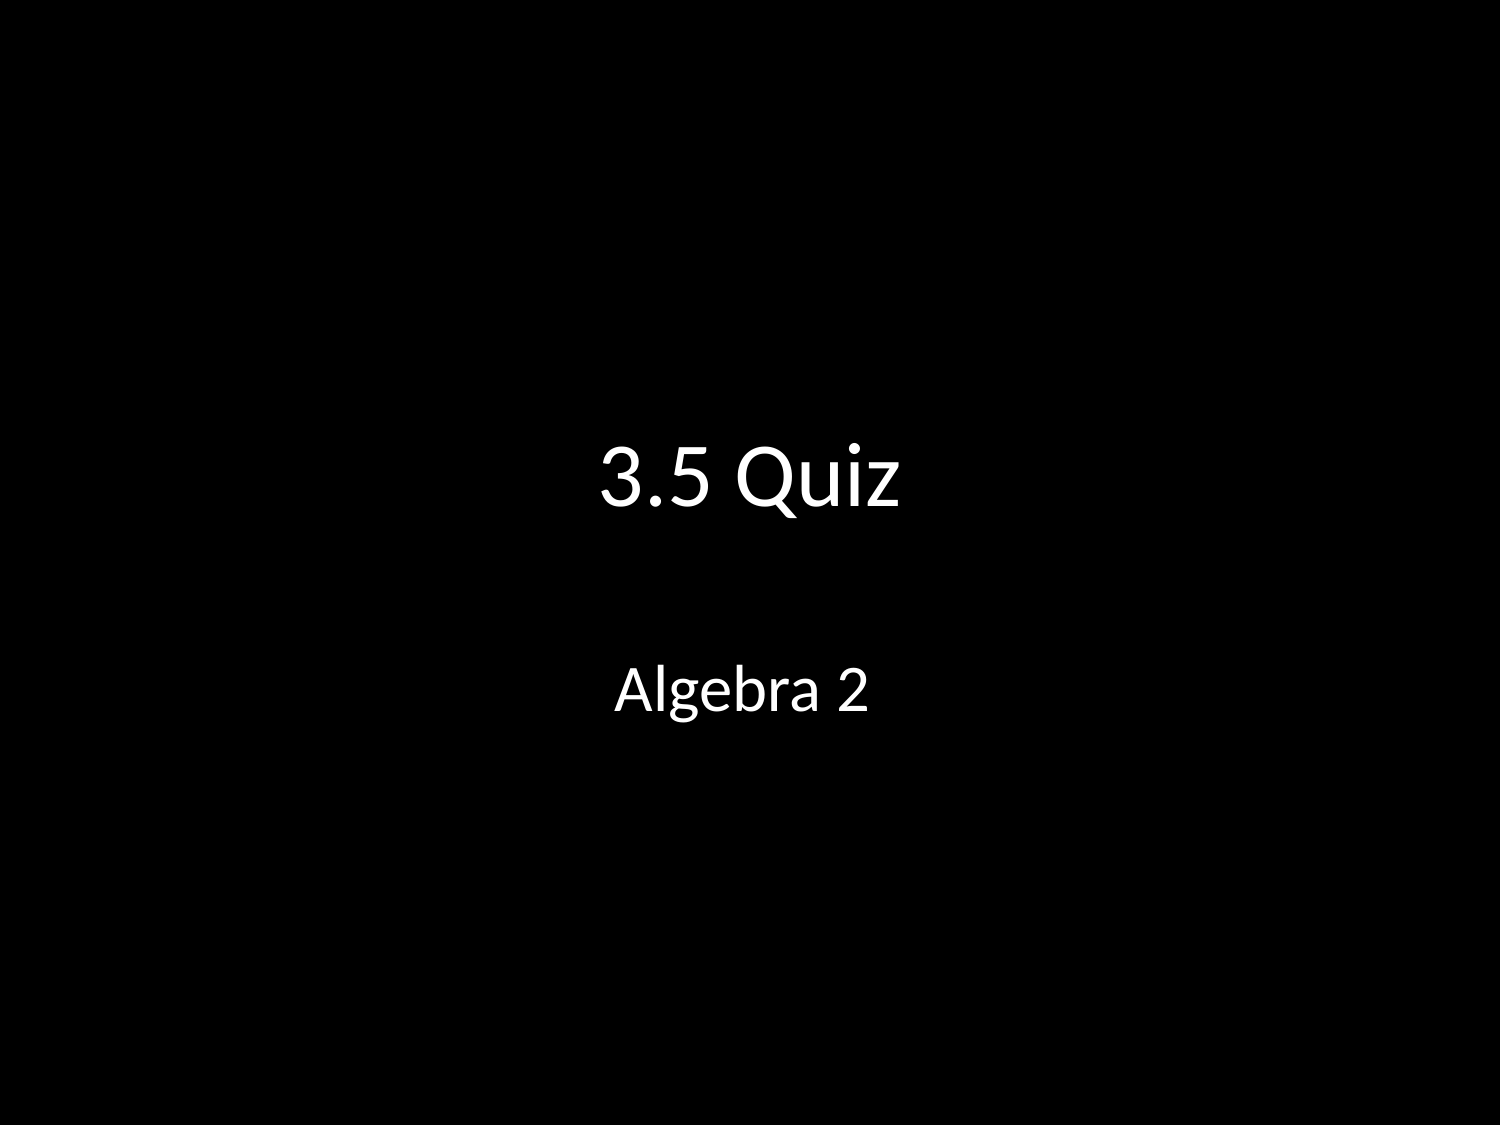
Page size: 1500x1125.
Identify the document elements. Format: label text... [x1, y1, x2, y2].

title 3.5 Quiz [112, 349, 1388, 591]
subtitle Algebra 2 [225, 637, 1275, 925]
